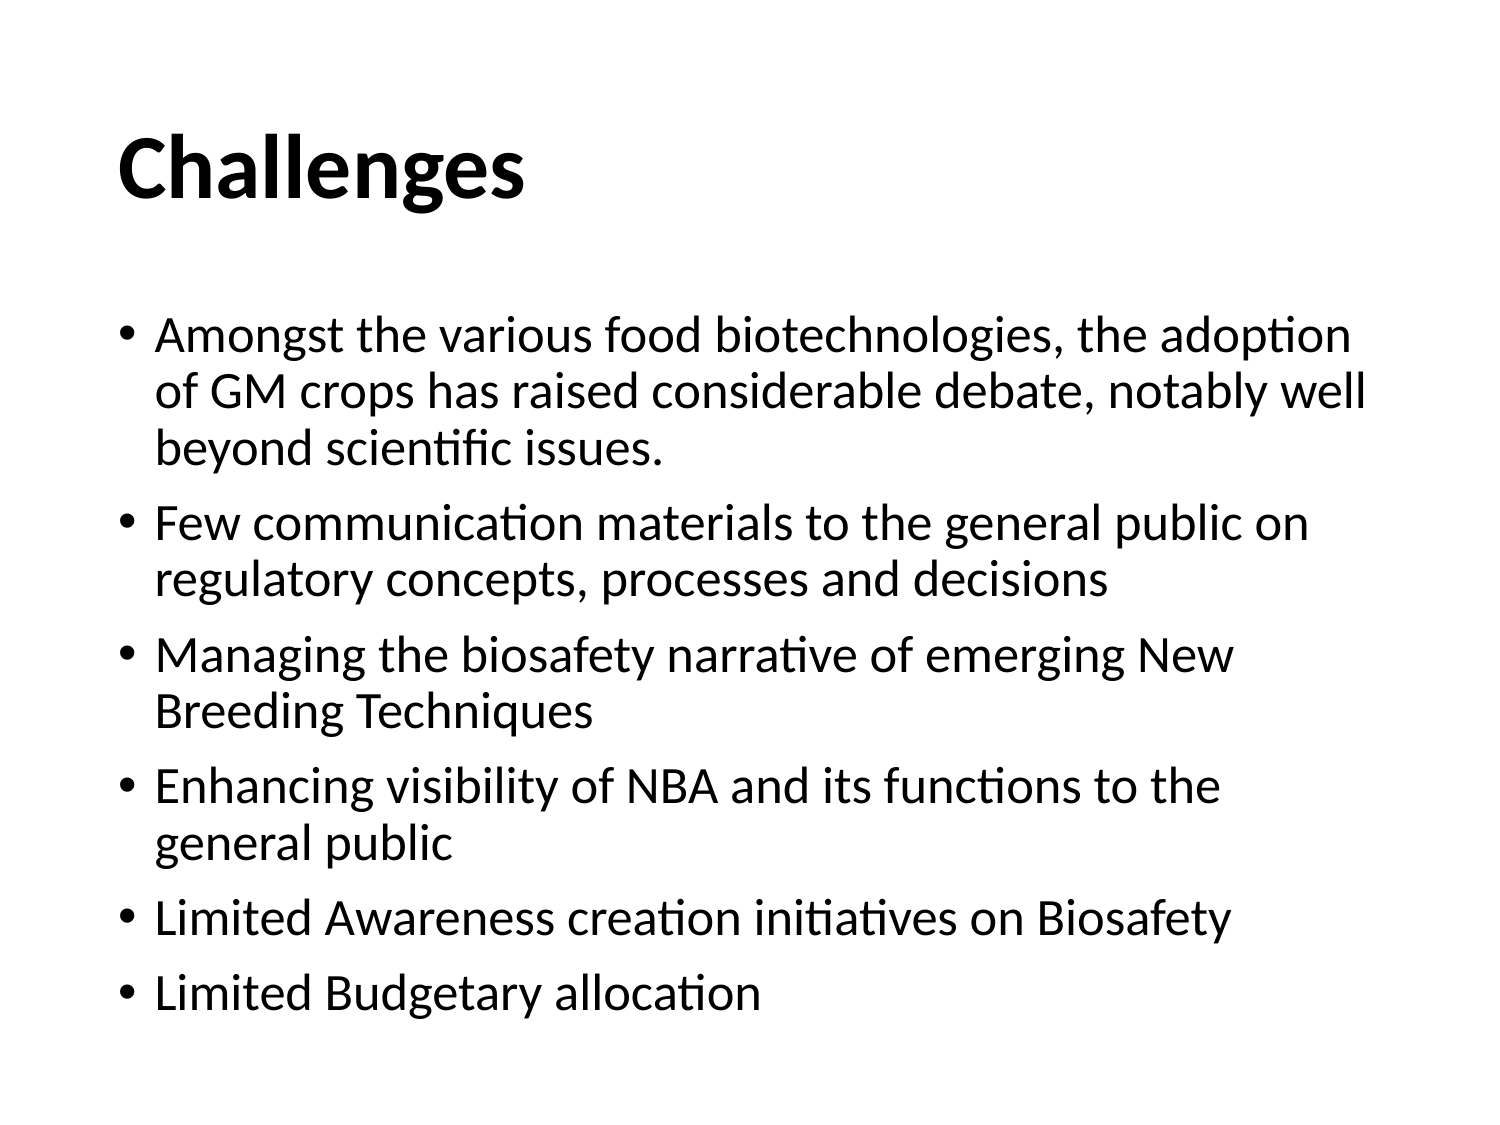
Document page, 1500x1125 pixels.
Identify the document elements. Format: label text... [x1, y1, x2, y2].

list Amongst the various food biotechnologies, the adoption of GM crops has raised considerable debate, notably well beyond scientific issues. Few communication materials to the general public on regulatory concepts, processes and decisions Managing the biosafety narrative of emerging New Breeding Techniques Enhancing visibility of NBA and its functions to the general public Limited Awareness creation initiatives on Biosafety Limited Budgetary allocation [103, 299, 1397, 1090]
title Challenges [103, 59, 1397, 278]
